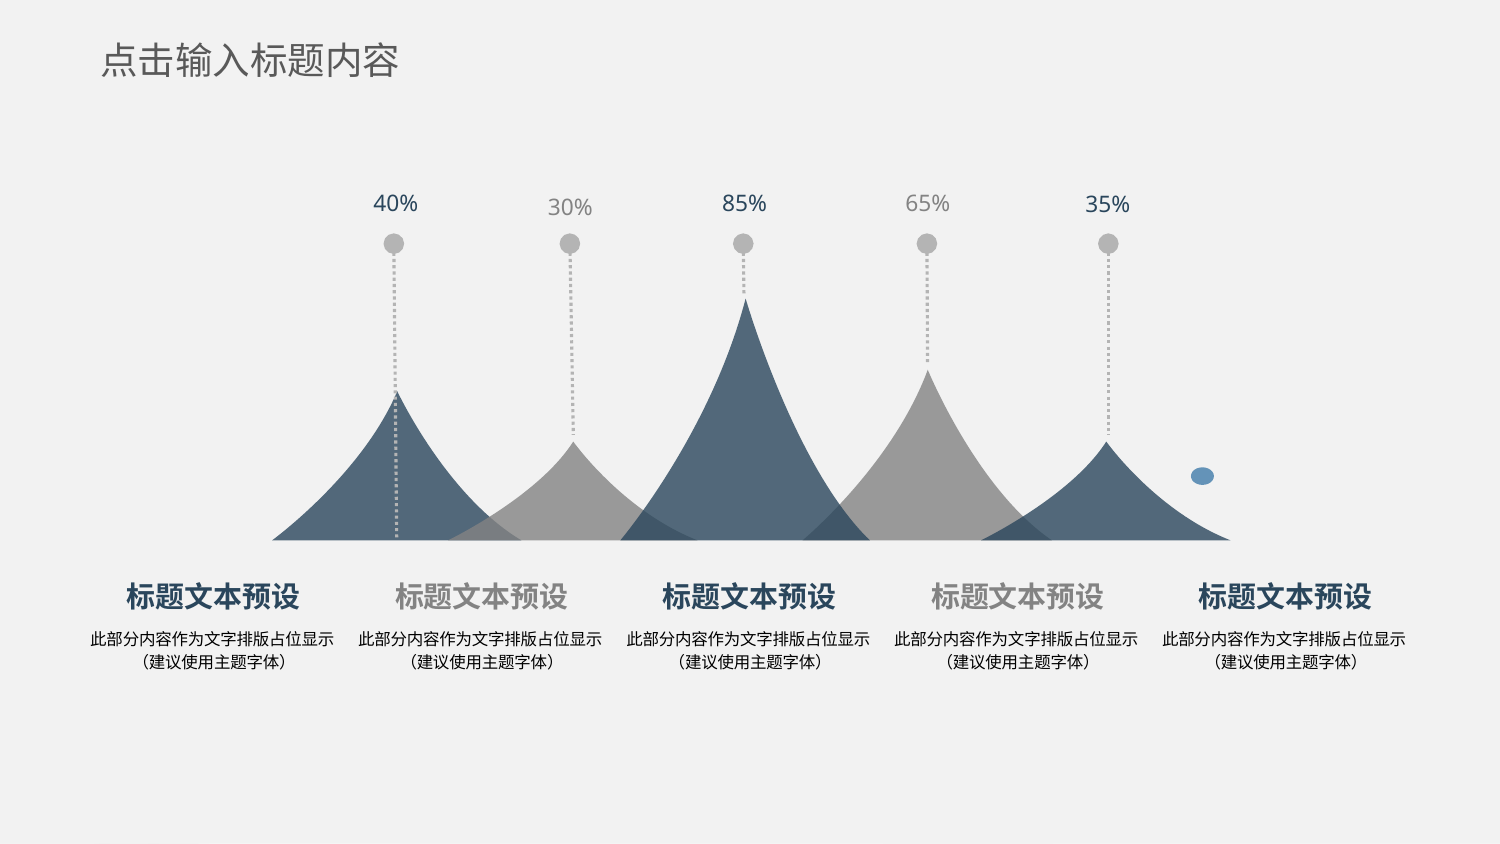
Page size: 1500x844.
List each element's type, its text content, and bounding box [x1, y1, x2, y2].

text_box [620, 187, 871, 541]
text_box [447, 192, 615, 541]
text_box 点击输入标题内容 [100, 28, 450, 91]
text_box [980, 189, 1231, 541]
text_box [872, 188, 979, 541]
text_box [271, 188, 522, 541]
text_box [88, 578, 1412, 685]
